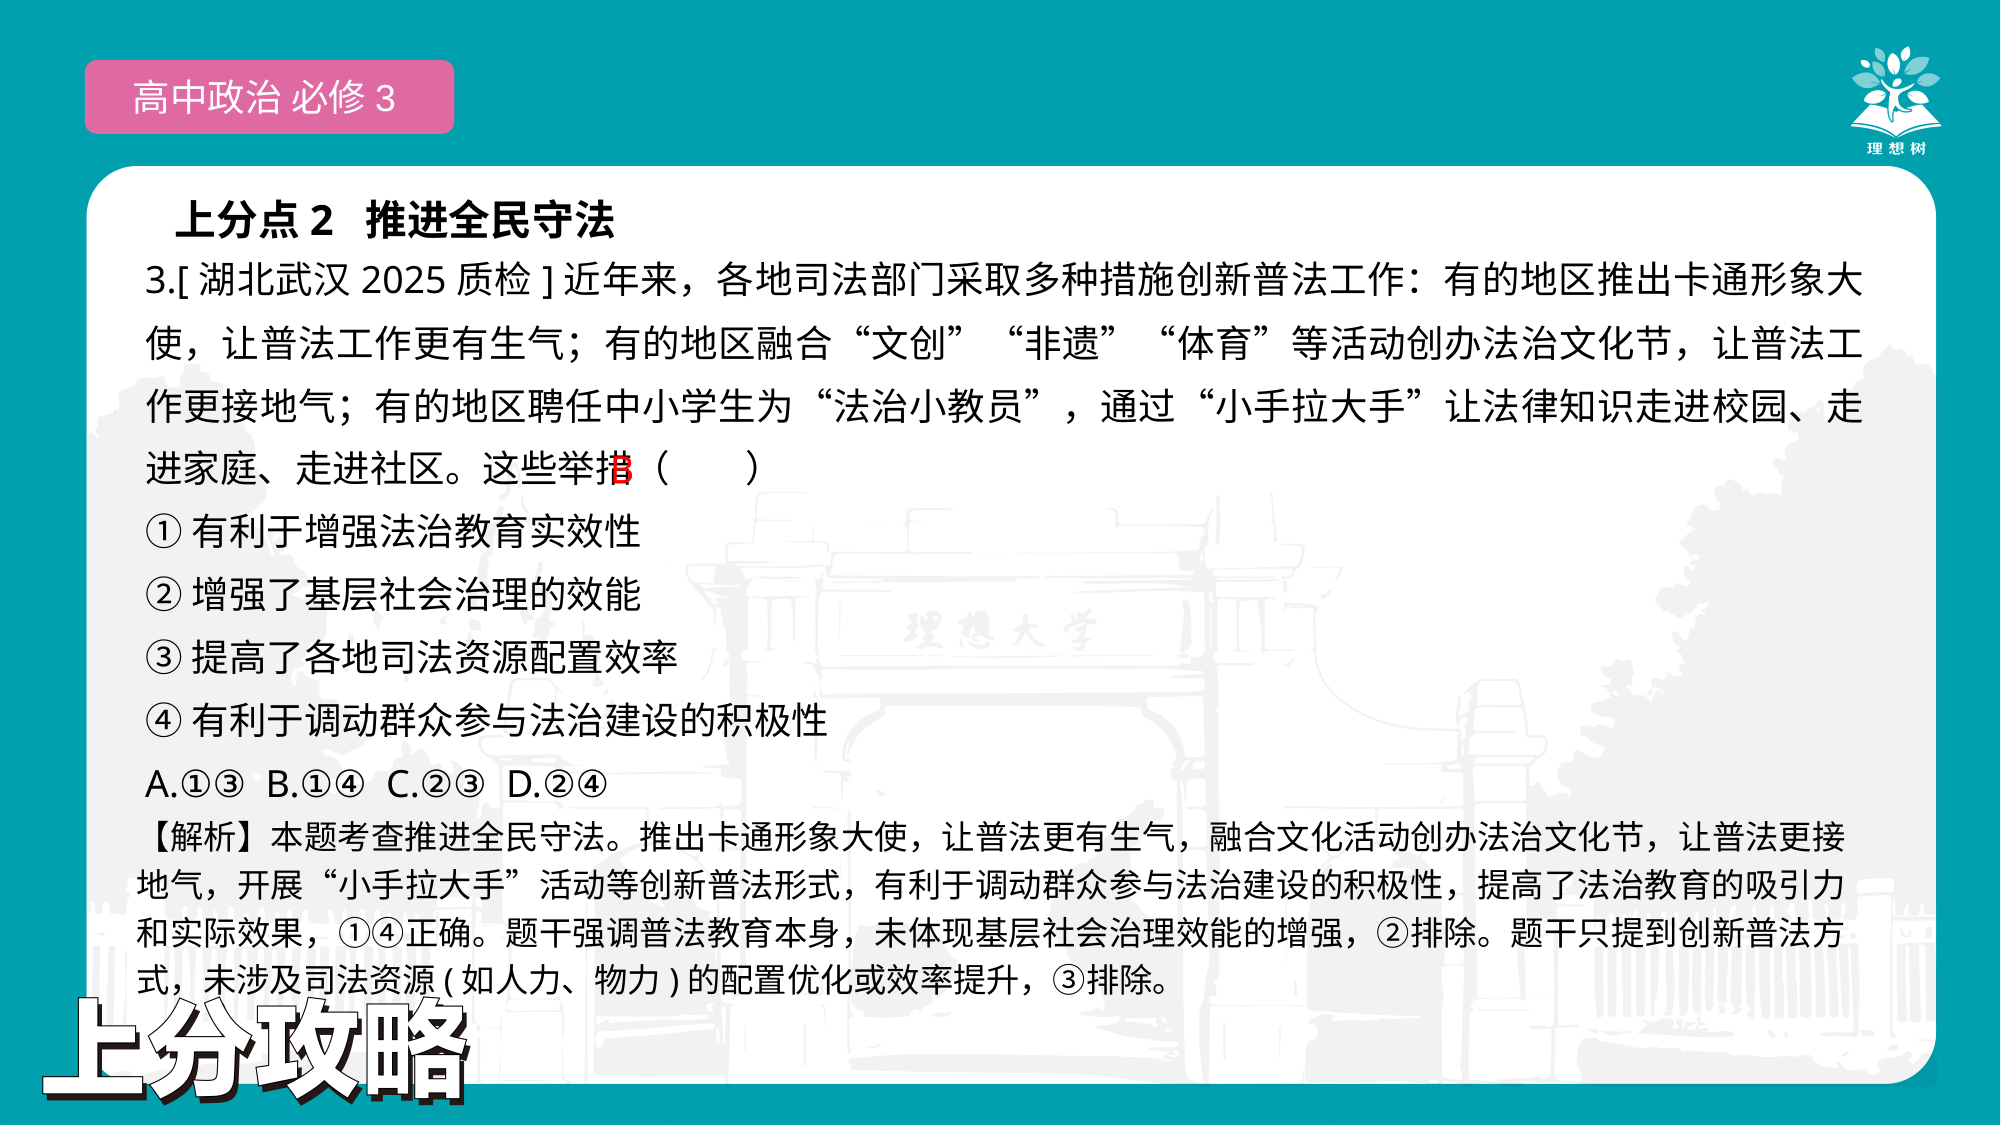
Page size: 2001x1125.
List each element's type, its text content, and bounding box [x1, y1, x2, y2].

text_box 高中政治 必修3 [83, 58, 456, 135]
text_box B [585, 415, 702, 499]
text_box 3.[湖北武汉2025质检]近年来，各地司法部门采取多种措施创新普法工作：有的地区推出卡通形象大使，让普法工作更有生气；有的地区融合“文创”“非遗”“体育”等活动创办法治文化节，让普法工作更接地气；有的地区聘任中小学生为“法治小教员”，通过“小手拉大手”让法律知识走进校园、走进家庭、走进社区。这些举措（ ） ①有利于增强法治教育实效性 ②增强了基层社会治理的效能 ③提高了各地司法资源配置效率 ④有利于调动群众参与法治建设的积极性 A.①③ B.①④ C.②③ D.②④ [130, 231, 1880, 813]
text_box 【解析】本题考查推进全民守法。推出卡通形象大使，让普法更有生气，融合文化活动创办法治文化节，让普法更接地气，开展“小手拉大手”活动等创新普法形式，有利于调动群众参与法治建设的积极性，提高了法治教育的吸引力和实际效果，①④正确。题干强调普法教育本身，未体现基层社会治理效能的增强，②排除。题干只提到创新普法方式，未涉及司法资源(如人力、物力)的配置优化或效率提升，③排除。 [122, 800, 1861, 1007]
text_box 上分点2 推进全民守法 [159, 186, 1206, 252]
picture [0, 0, 2001, 1125]
